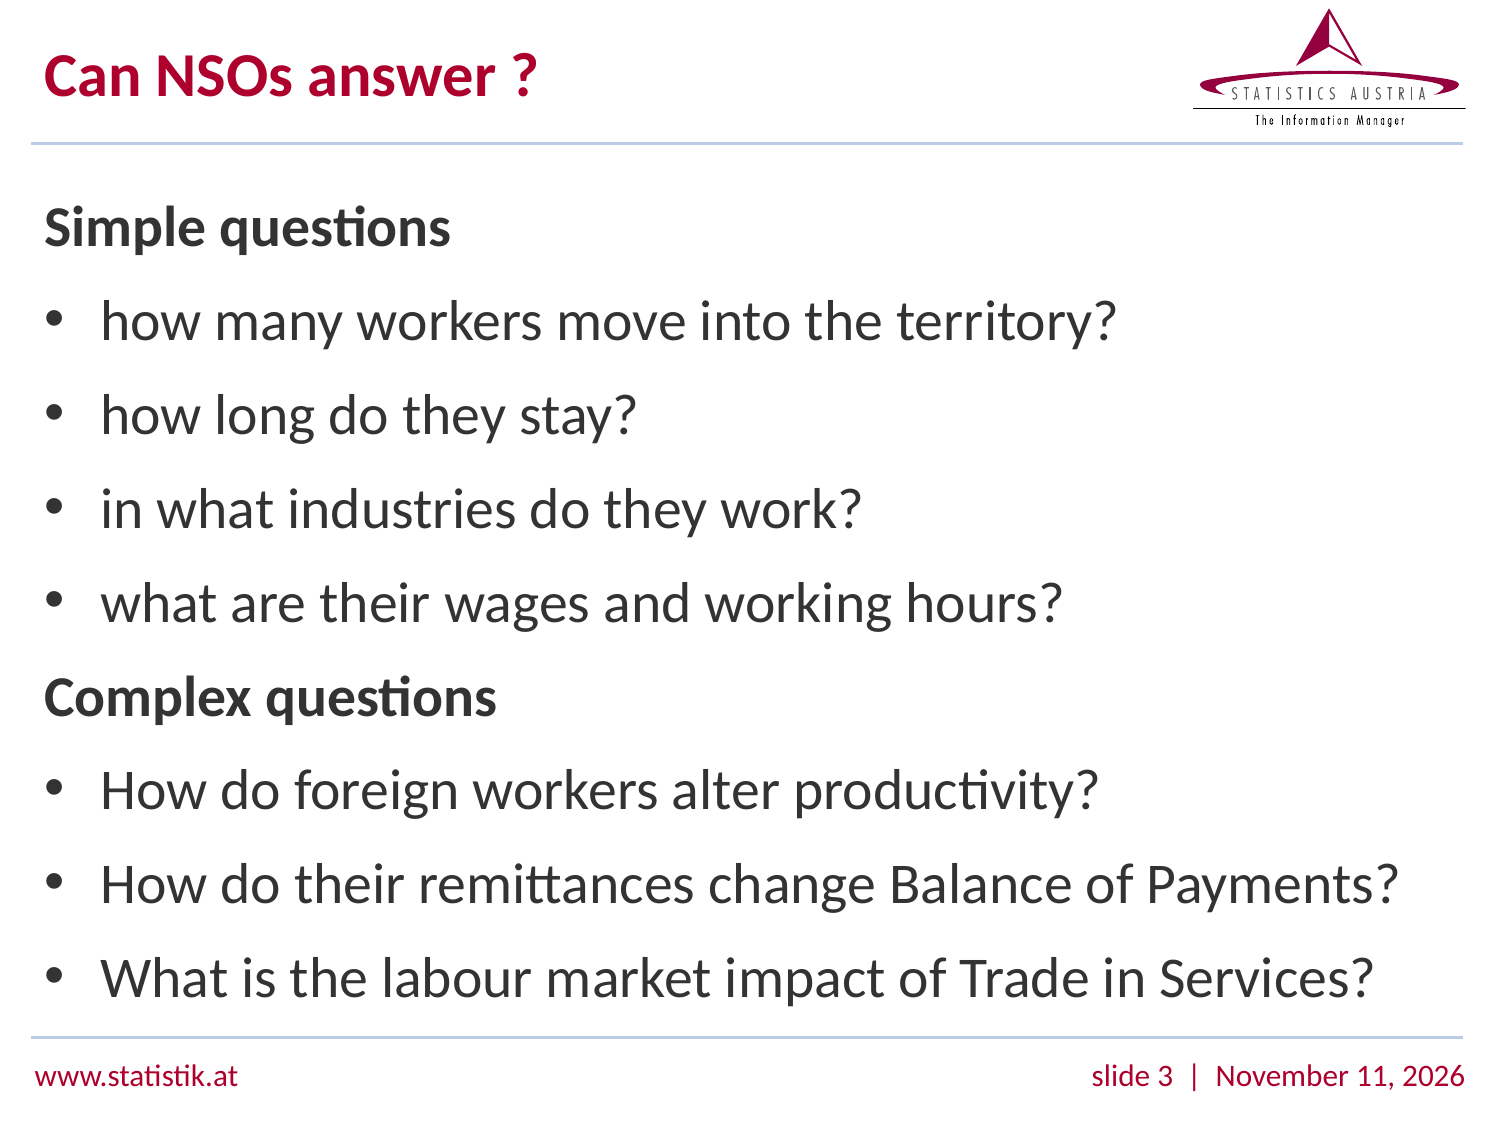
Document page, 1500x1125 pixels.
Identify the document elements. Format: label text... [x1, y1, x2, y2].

title Can NSOs answer ? [29, 38, 1174, 118]
list Simple questions how many workers move into the territory? how long do they stay? in what industries do they work? what are their wages and working hours? Complex questions How do foreign workers alter productivity? How do their remittances change Balance of Payments? What is the labour market impact of Trade in Services? [29, 181, 1436, 1024]
